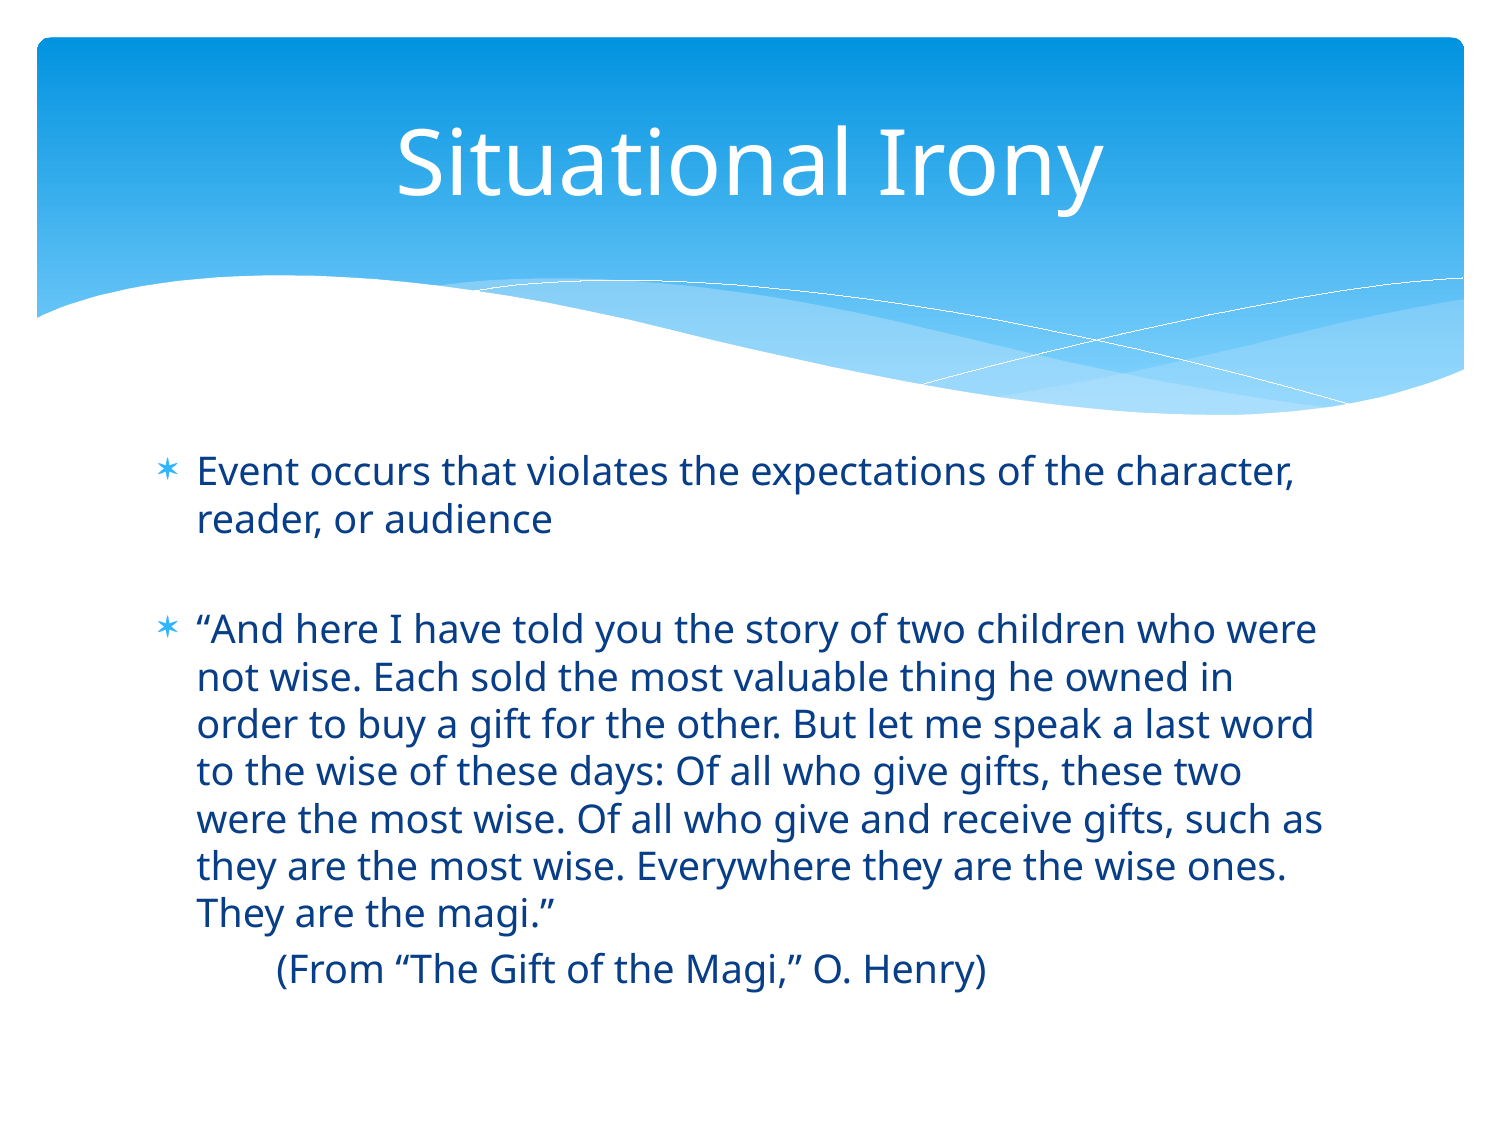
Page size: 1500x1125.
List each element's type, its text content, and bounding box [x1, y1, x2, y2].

title Situational Irony [75, 55, 1425, 261]
list Event occurs that violates the expectations of the character, reader, or audience “And here I have told you the story of two children who were not wise. Each sold the most valuable thing he owned in order to buy a gift for the other. But let me speak a last word to the wise of these days: Of all who give gifts, these two were the most wise. Of all who give and receive gifts, such as they are the most wise. Everywhere they are the wise ones. They are the magi.” (From “The Gift of the Magi,” O. Henry) [143, 438, 1359, 1005]
